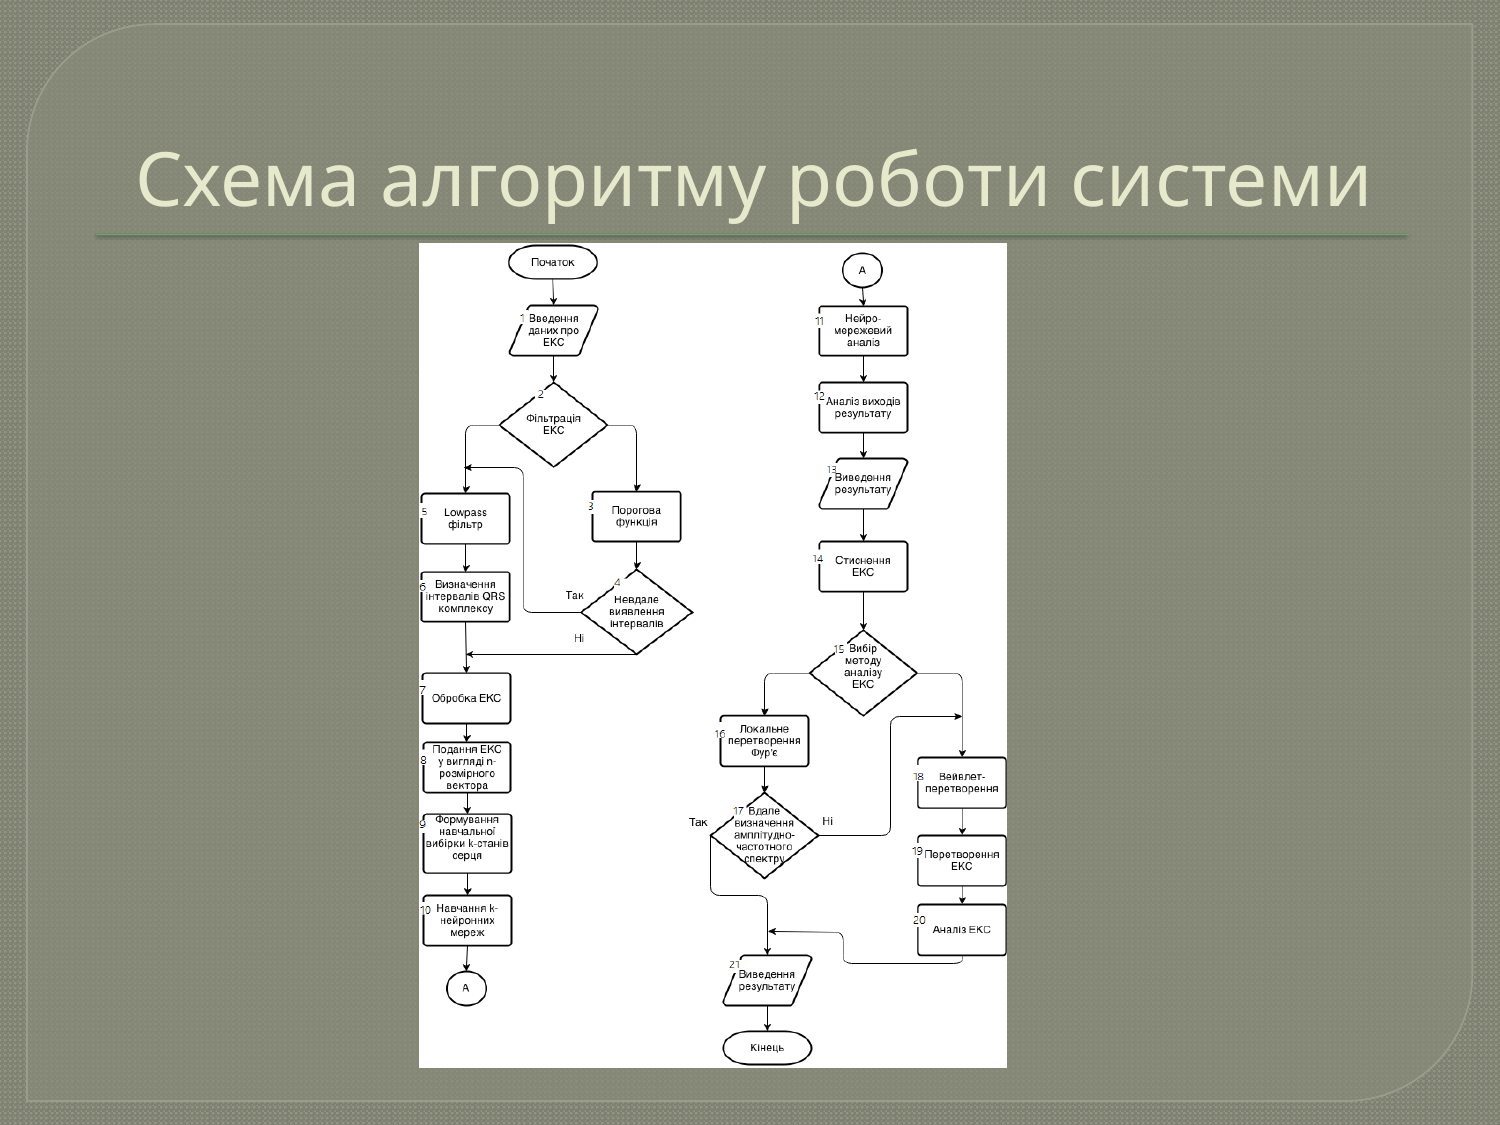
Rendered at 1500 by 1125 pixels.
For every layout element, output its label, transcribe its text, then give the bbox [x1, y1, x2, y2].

title Схема алгоритму роботи системи [75, 41, 1425, 230]
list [418, 243, 1007, 1068]
